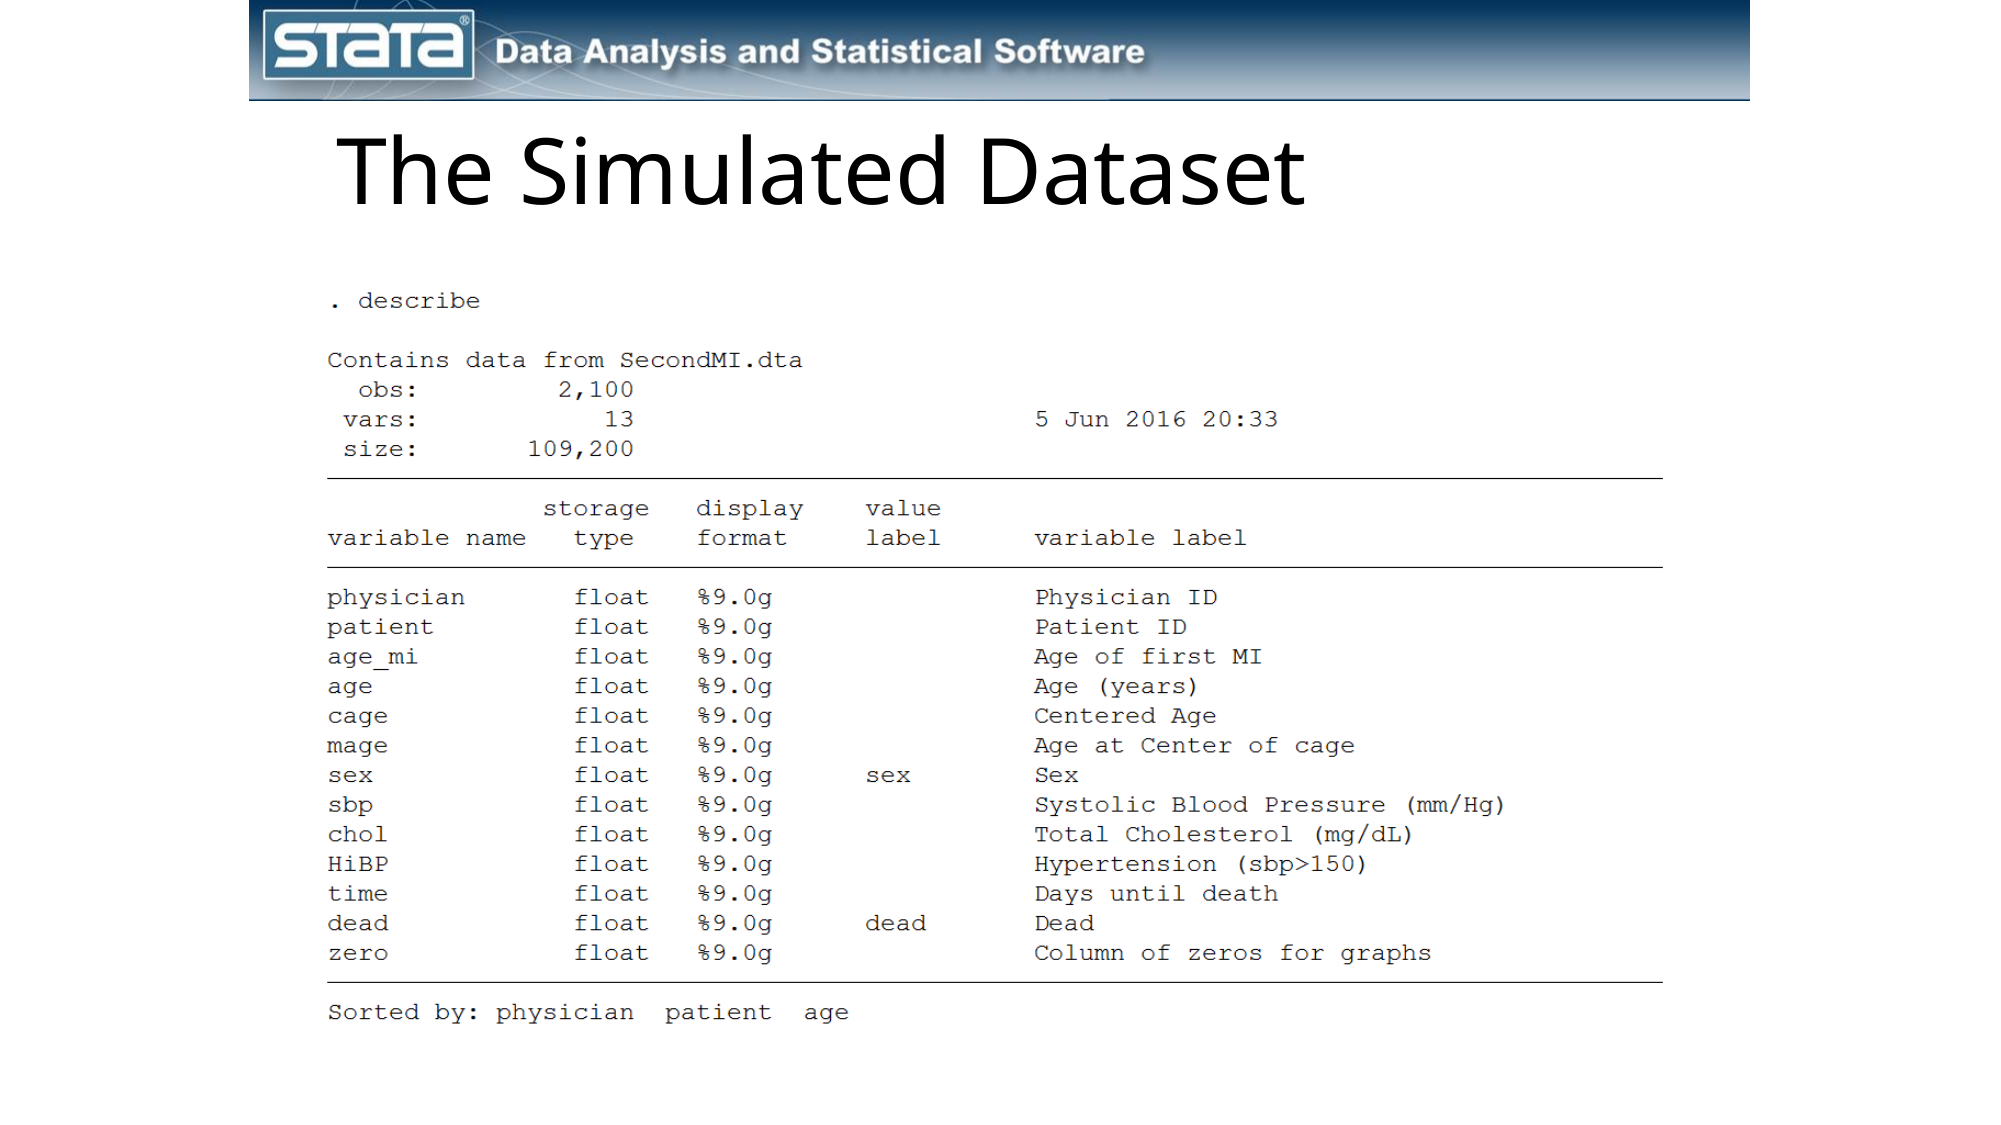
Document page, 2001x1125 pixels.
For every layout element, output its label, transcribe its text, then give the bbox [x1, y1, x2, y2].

picture [249, 0, 1750, 101]
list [324, 287, 1675, 1028]
title The Simulated Dataset [321, 101, 1671, 250]
